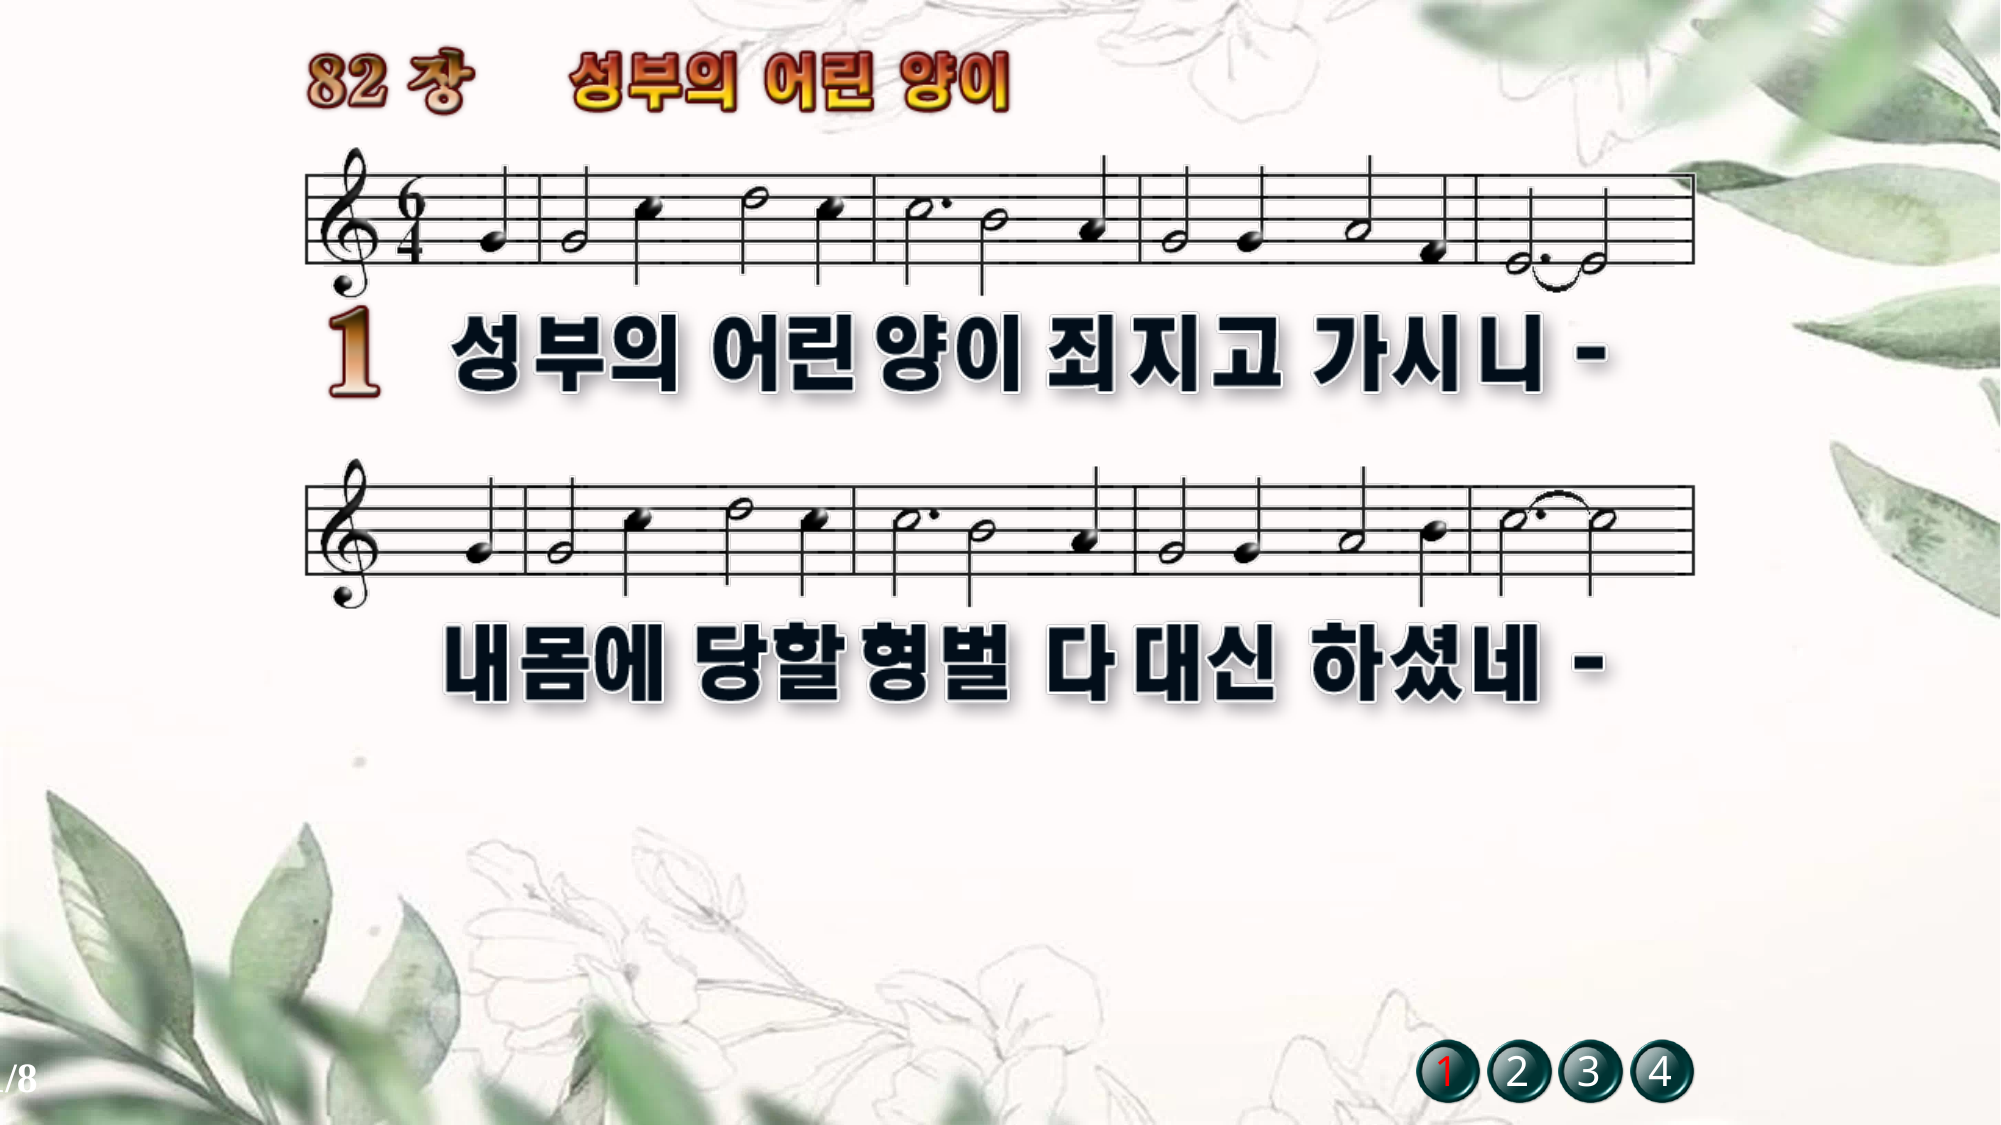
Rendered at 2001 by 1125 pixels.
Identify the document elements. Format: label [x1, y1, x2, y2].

text_box [1413, 1035, 1484, 1106]
text_box [1555, 1035, 1626, 1106]
picture [0, 0, 2001, 1125]
text_box [1484, 1035, 1555, 1106]
text_box [1627, 1035, 1697, 1106]
